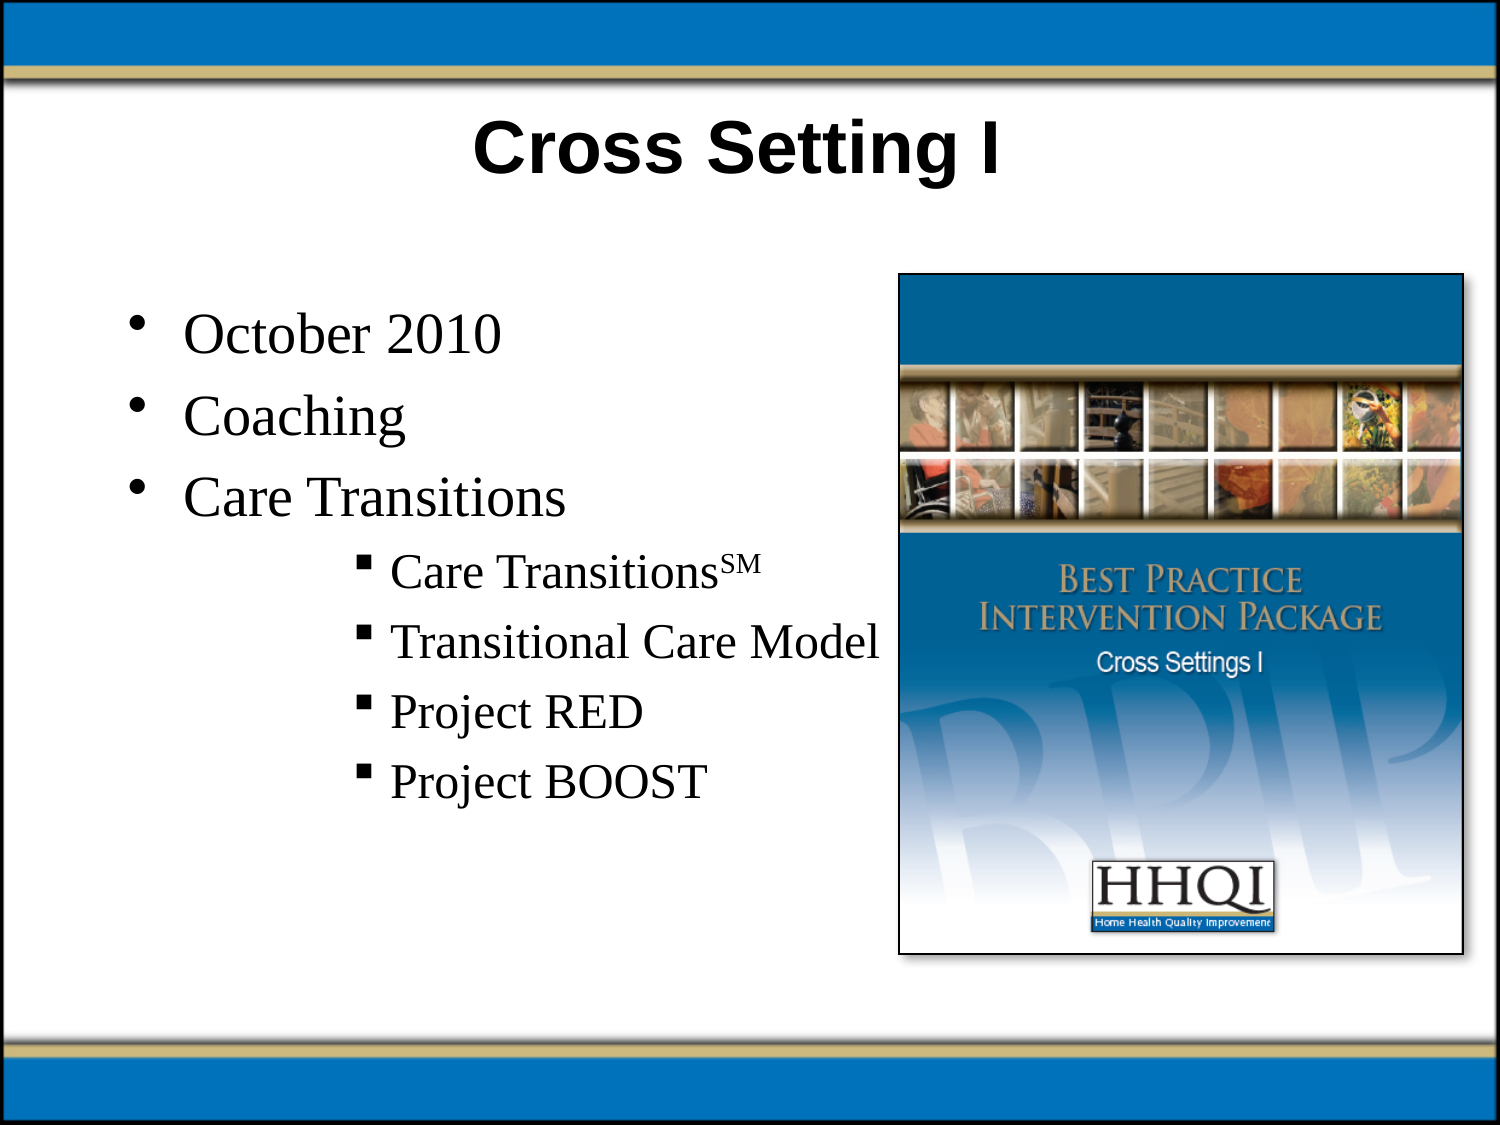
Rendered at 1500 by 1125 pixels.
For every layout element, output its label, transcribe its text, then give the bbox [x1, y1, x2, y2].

title Cross Setting I [0, 87, 1475, 200]
picture [0, 0, 1500, 1125]
list October 2010 Coaching Care Transitions Care TransitionsSM Transitional Care Model Project RED Project BOOST [112, 287, 1275, 1000]
